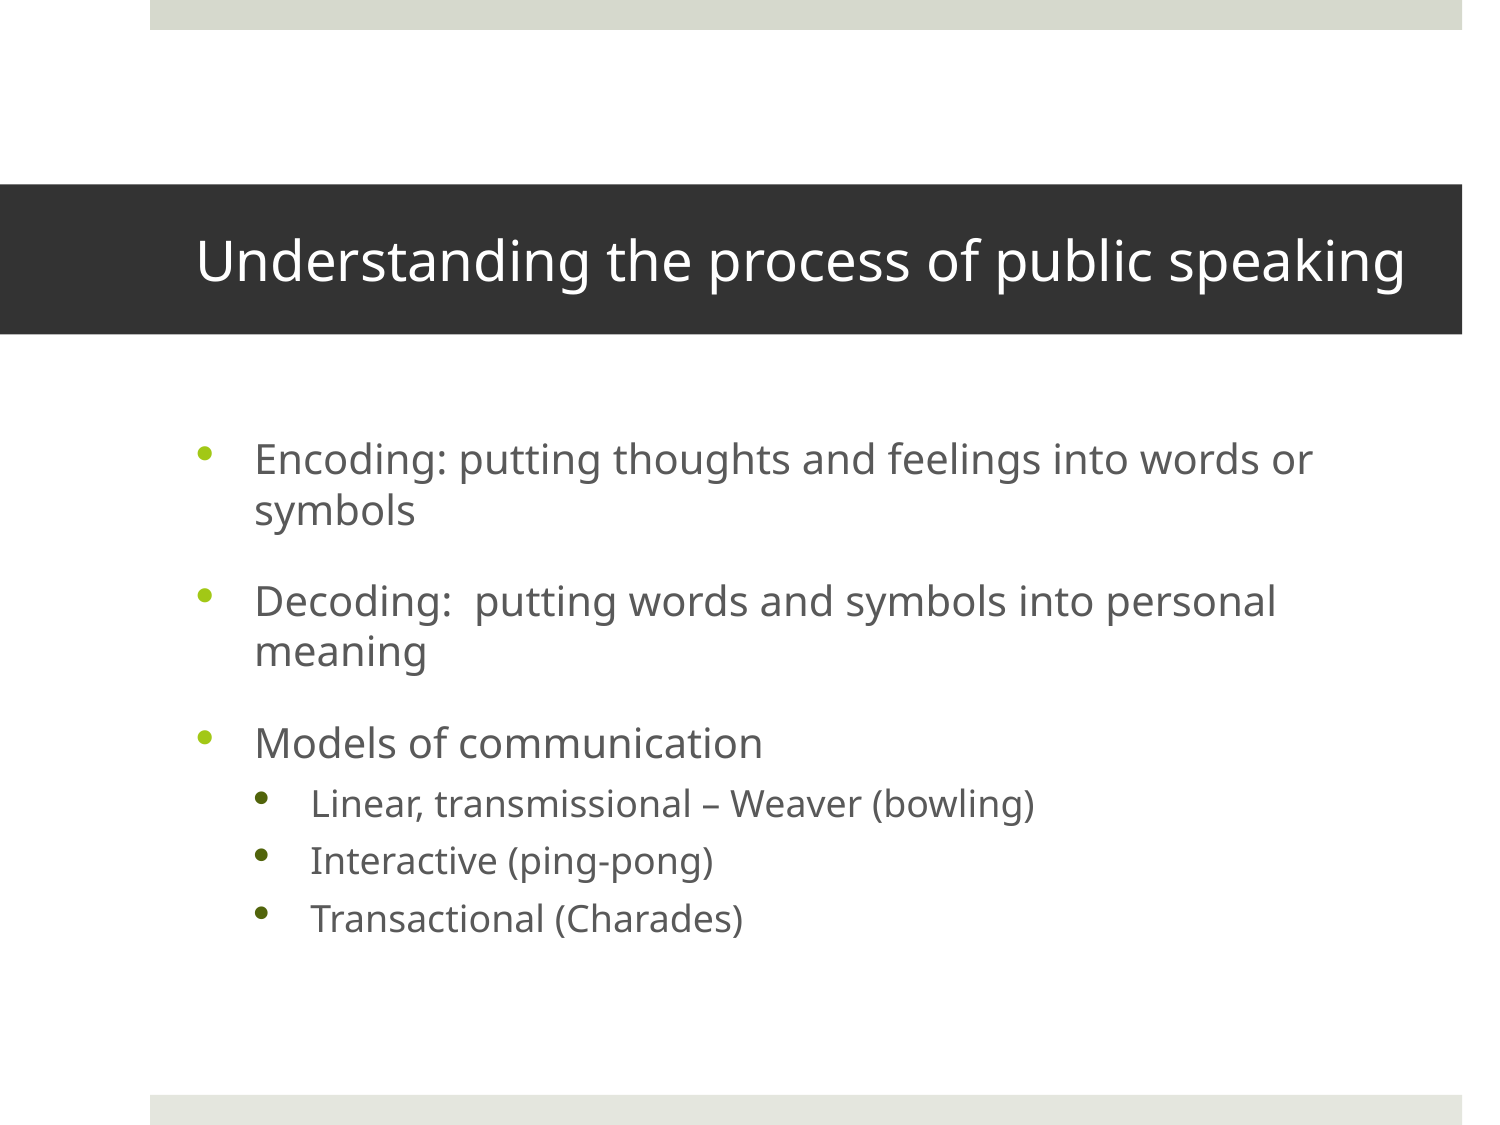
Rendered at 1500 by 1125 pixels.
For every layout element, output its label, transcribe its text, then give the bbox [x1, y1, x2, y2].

list Encoding: putting thoughts and feelings into words or symbols Decoding: putting words and symbols into personal meaning Models of communication Linear, transmissional – Weaver (bowling) Interactive (ping-pong) Transactional (Charades) [182, 425, 1432, 1028]
title Understanding the process of public speaking [0, 184, 1463, 335]
